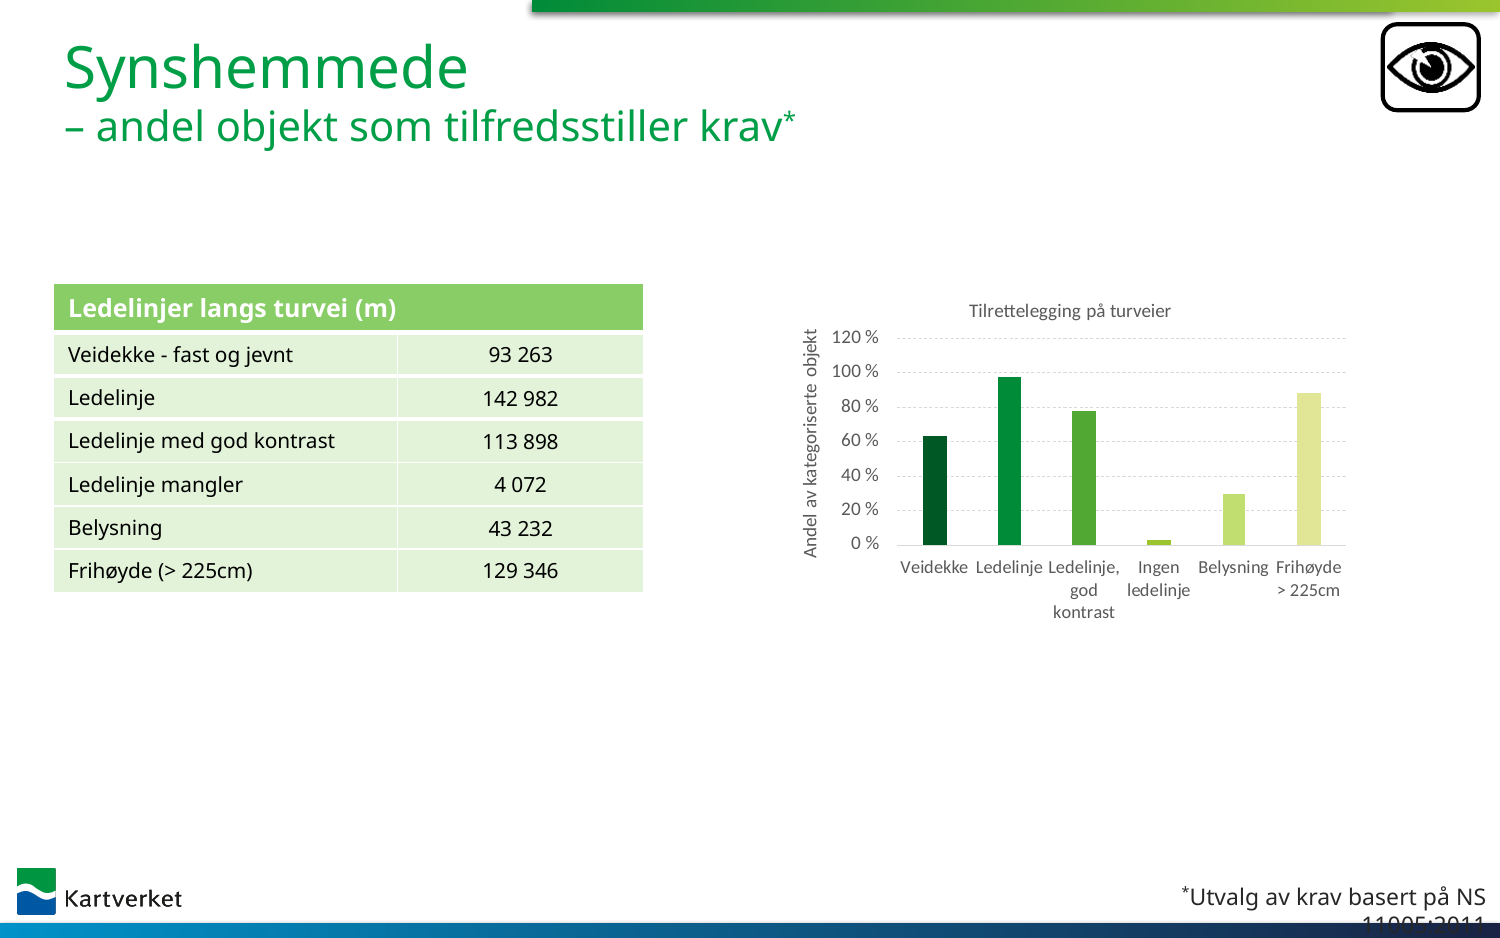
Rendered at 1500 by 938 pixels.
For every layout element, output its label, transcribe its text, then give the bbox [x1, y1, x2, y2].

table_cell 4 072 [398, 463, 643, 505]
table_cell Frihøyde (> 225cm) [54, 550, 397, 592]
table_cell 93 263 [398, 335, 643, 374]
text_box *Utvalg av krav basert på NS 11005:2011 [1068, 873, 1500, 938]
table_cell Ledelinje [54, 378, 397, 417]
table_cell 43 232 [398, 507, 643, 548]
table_header Ledelinjer langs turvei (m) [54, 284, 643, 330]
table_cell Veidekke - fast og jevnt [54, 335, 397, 374]
table_cell 142 982 [398, 378, 643, 417]
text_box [1382, 24, 1480, 111]
table_cell Belysning [54, 507, 397, 548]
table_cell 129 346 [398, 550, 643, 592]
table_cell 113 898 [398, 421, 643, 462]
table_cell Ledelinje med god kontrast [54, 421, 397, 462]
table_cell Ledelinje mangler [54, 463, 397, 505]
picture [791, 291, 1349, 630]
text_box Synshemmede – andel objekt som tilfredsstiller krav* [49, 24, 1431, 158]
